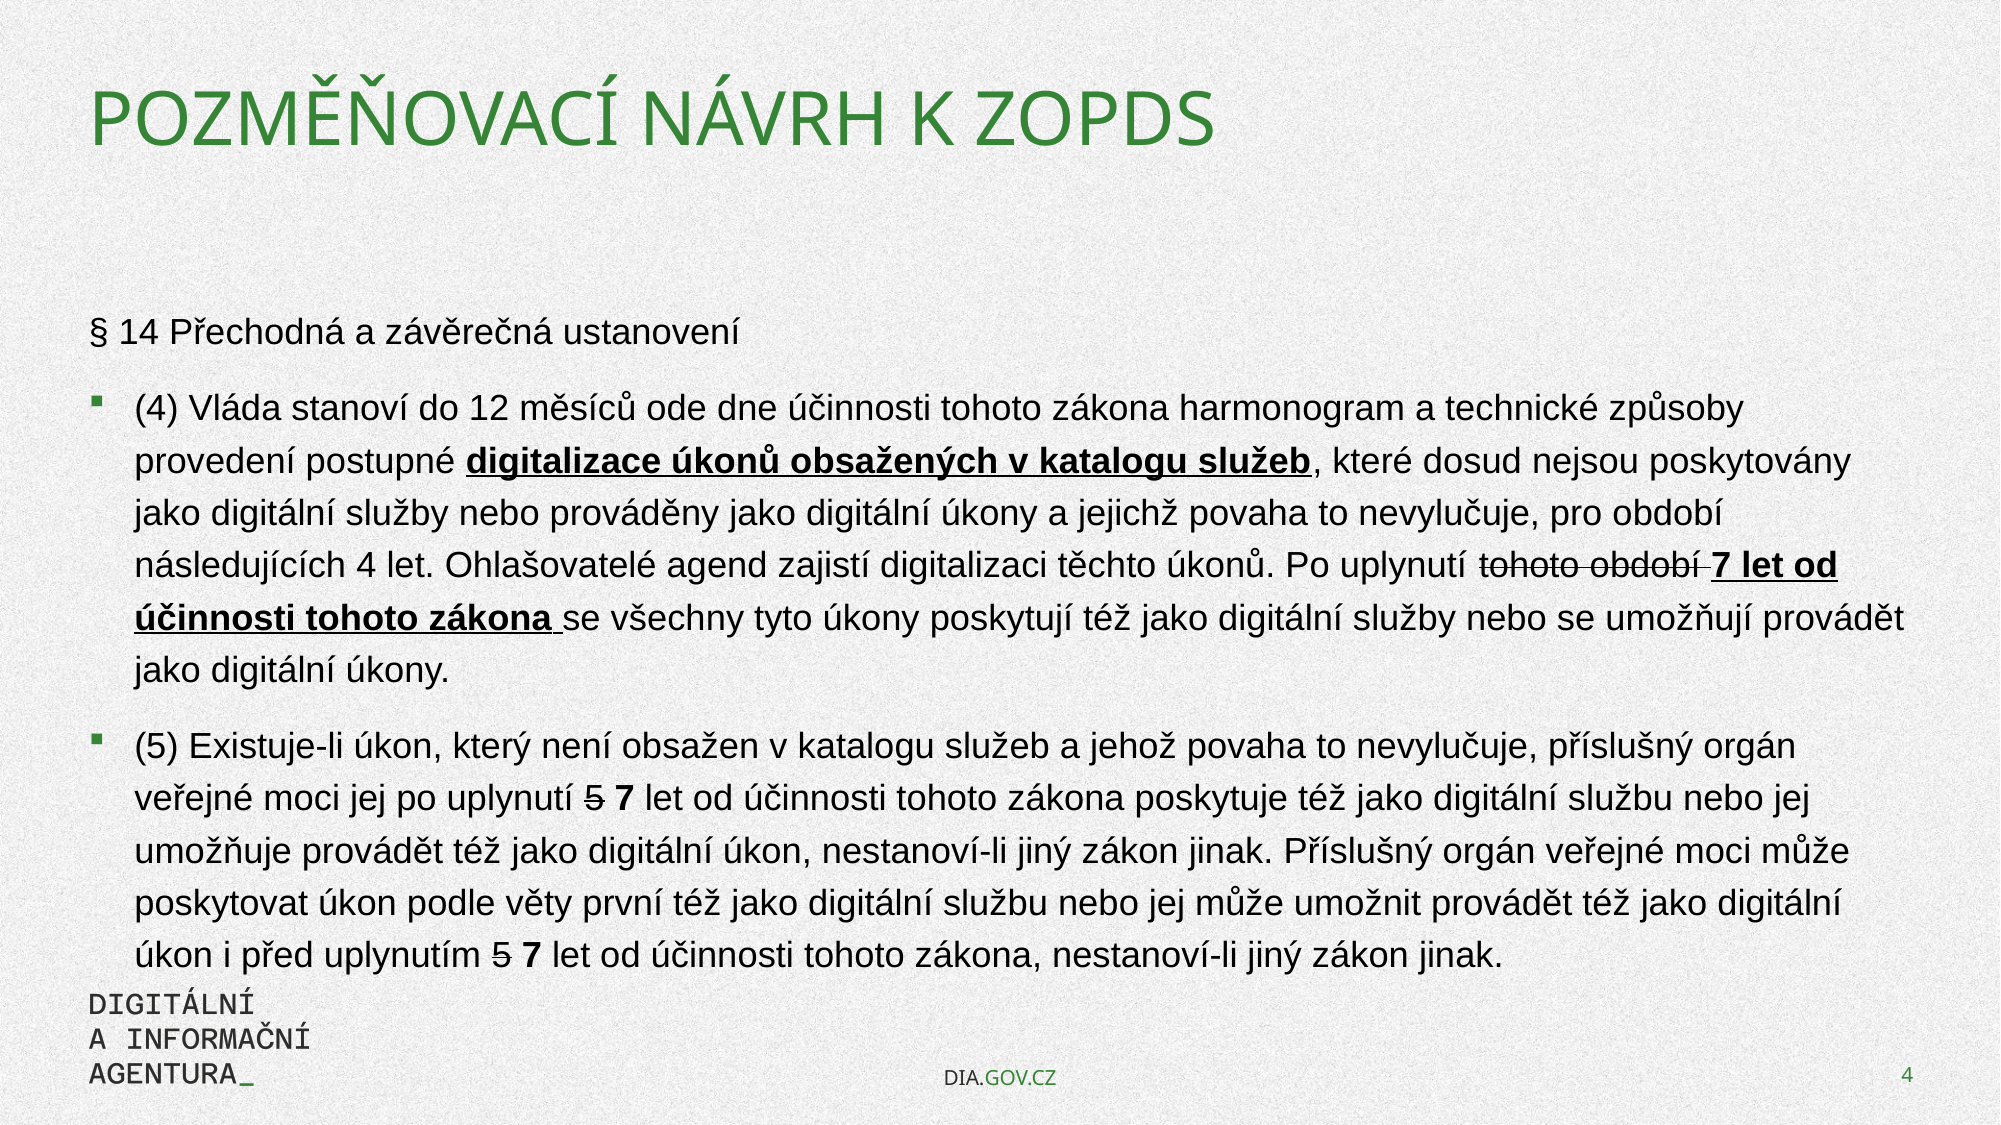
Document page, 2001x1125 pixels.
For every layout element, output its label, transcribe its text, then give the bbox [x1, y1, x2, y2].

slide_number 4 [1612, 1037, 1928, 1098]
picture [0, 0, 2001, 1125]
list § 14 Přechodná a závěrečná ustanovení (4) Vláda stanoví do 12 měsíců ode dne účinnosti tohoto zákona harmonogram a technické způsoby provedení postupné digitalizace úkonů obsažených v katalogu služeb, které dosud nejsou poskytovány jako digitální služby nebo prováděny jako digitální úkony a jejichž povaha to nevylučuje, pro období následujících 4 let. Ohlašovatelé agend zajistí digitalizaci těchto úkonů. Po uplynutí tohoto období 7 let od účinnosti tohoto zákona se všechny tyto úkony poskytují též jako digitální služby nebo se umožňují provádět jako digitální úkony. (5) Existuje-li úkon, který není obsažen v katalogu služeb a jehož povaha to nevylučuje, příslušný orgán veřejné moci jej po uplynutí 5 7 let od účinnosti tohoto zákona poskytuje též jako digitální službu nebo jej umožňuje provádět též jako digitální úkon, nestanoví-li jiný zákon jinak. Příslušný orgán veřejné moci může poskytovat úkon podle věty první též jako digitální službu nebo jej může umožnit provádět též jako digitální úkon i před uplynutím 5 7 let od účinnosti tohoto zákona, nestanoví-li jiný zákon jinak. [88, 299, 1912, 980]
footer DIA.GOV.CZ [558, 1037, 1442, 1098]
title Pozměňovací návrh k ZoPDS [88, 70, 1912, 284]
